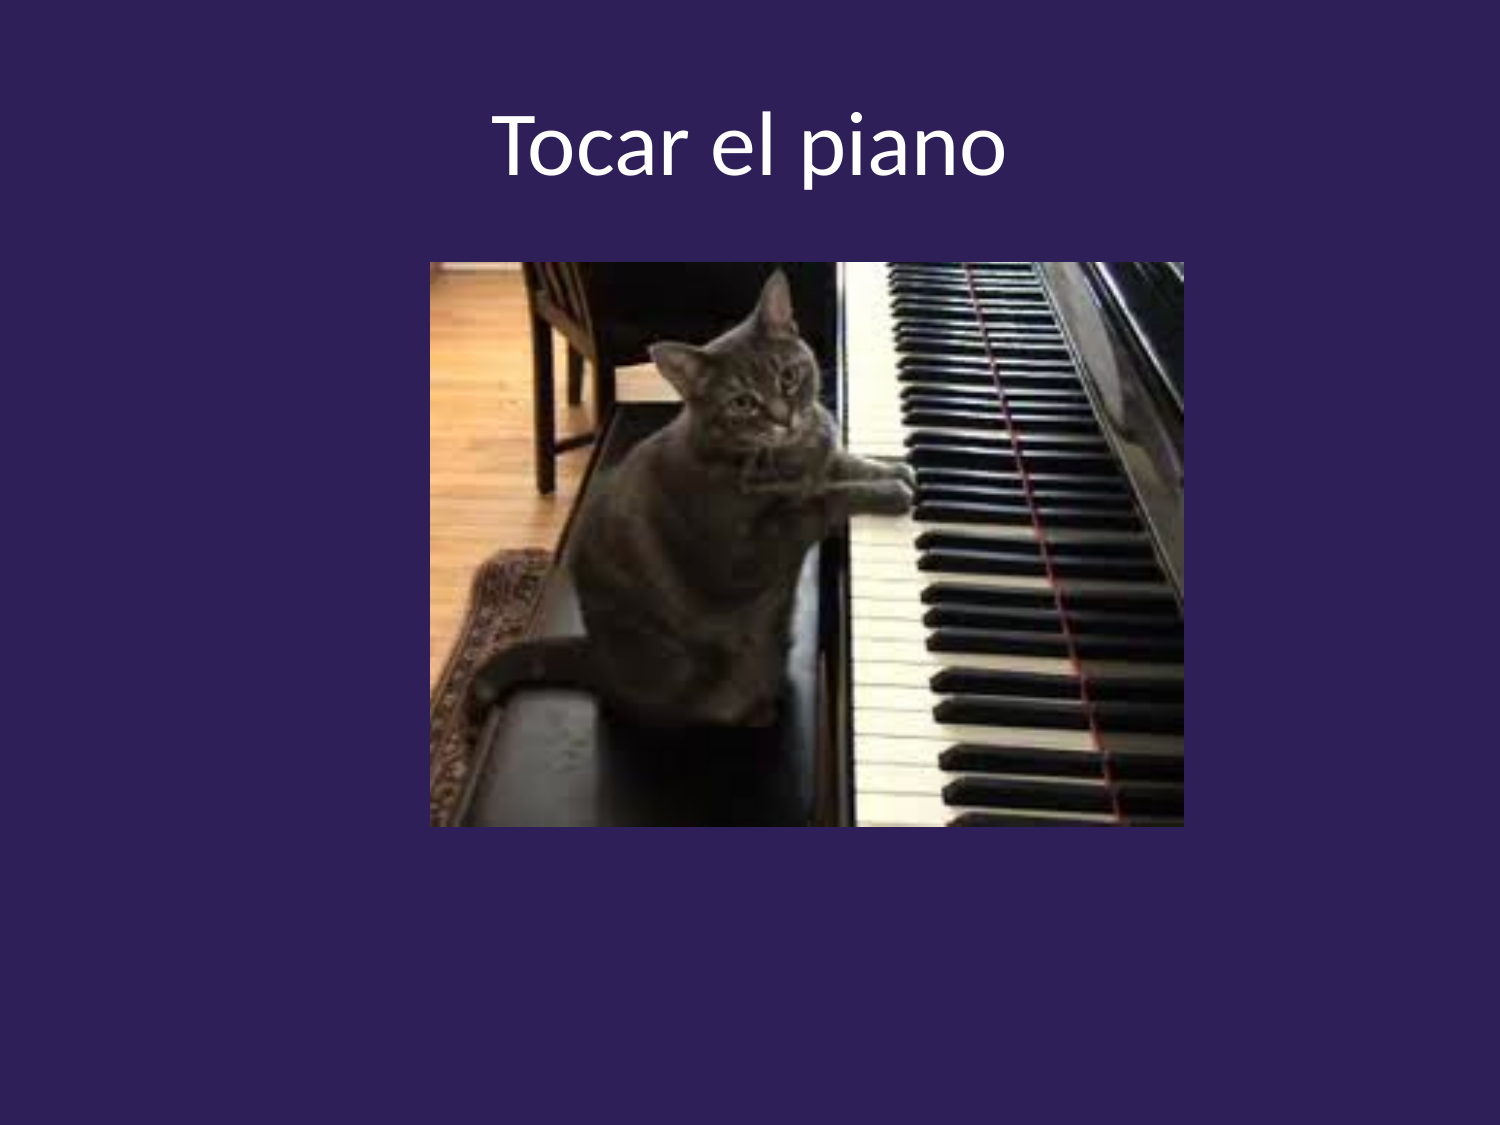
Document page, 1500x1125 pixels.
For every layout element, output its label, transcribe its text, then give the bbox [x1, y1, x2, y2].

title Tocar el piano [75, 45, 1425, 233]
picture [430, 262, 1185, 827]
